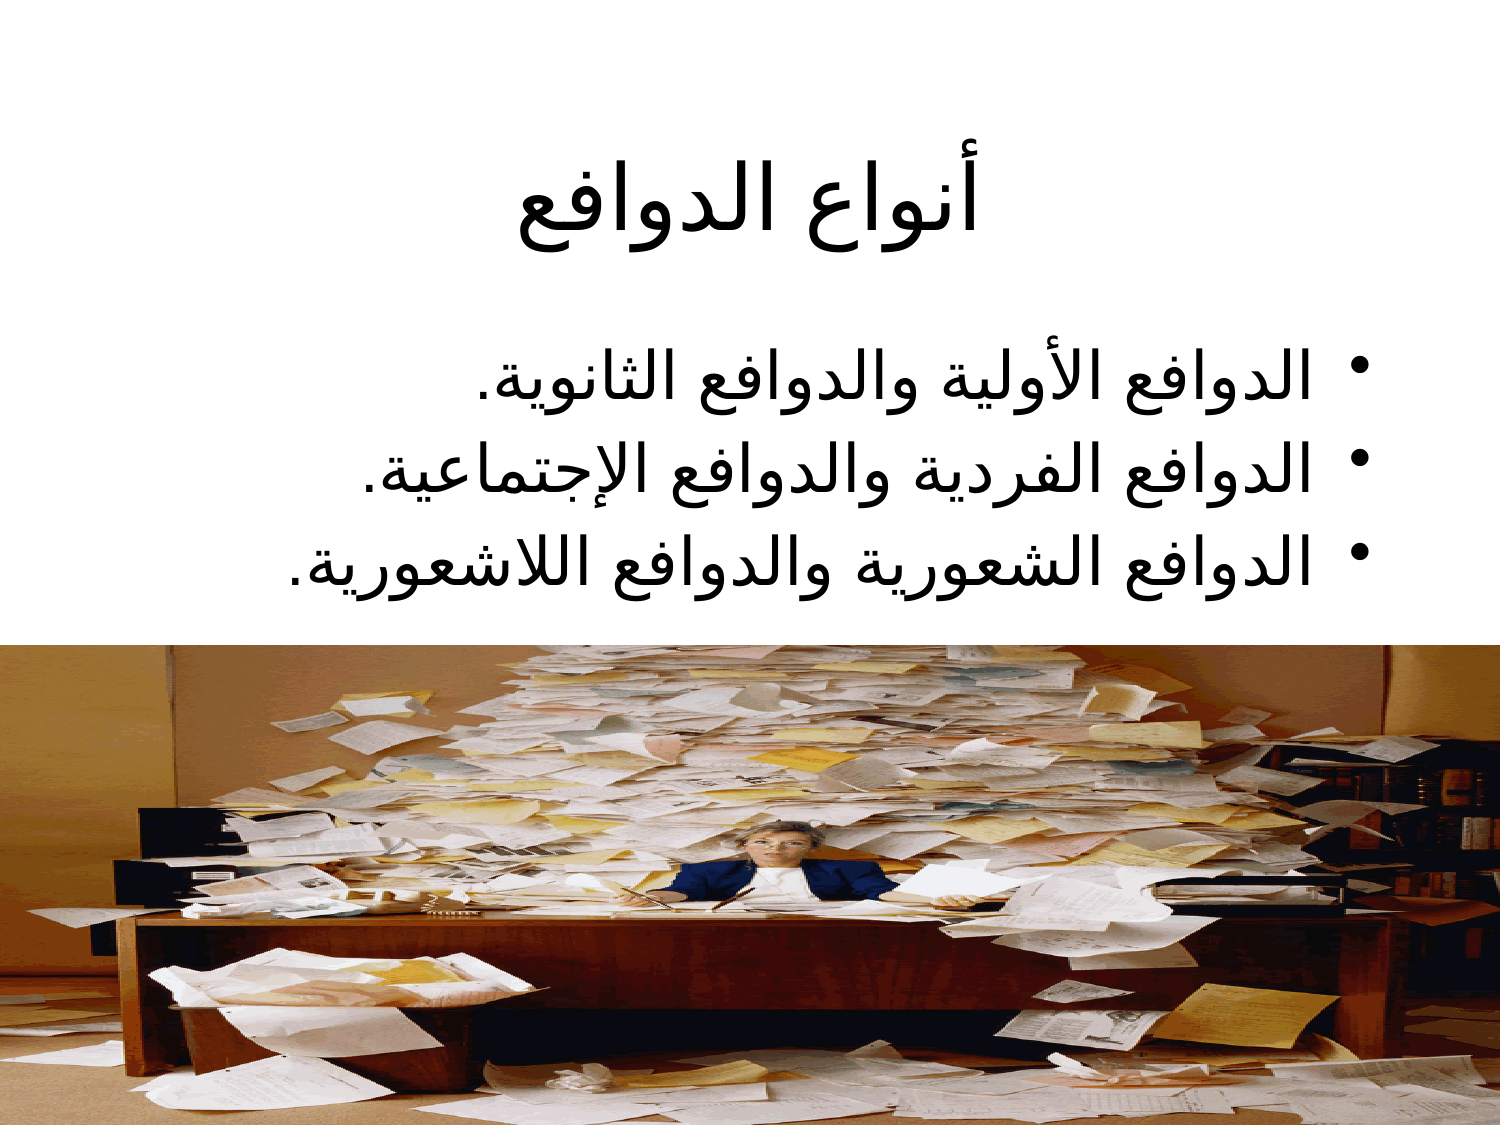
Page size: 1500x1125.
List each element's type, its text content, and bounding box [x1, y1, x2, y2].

title أنواع الدوافع [112, 99, 1388, 288]
list الدوافع الأولية والدوافع الثانوية. الدوافع الفردية والدوافع الإجتماعية. الدوافع الشعورية والدوافع اللاشعورية. [112, 324, 1388, 643]
picture [0, 645, 1500, 1125]
